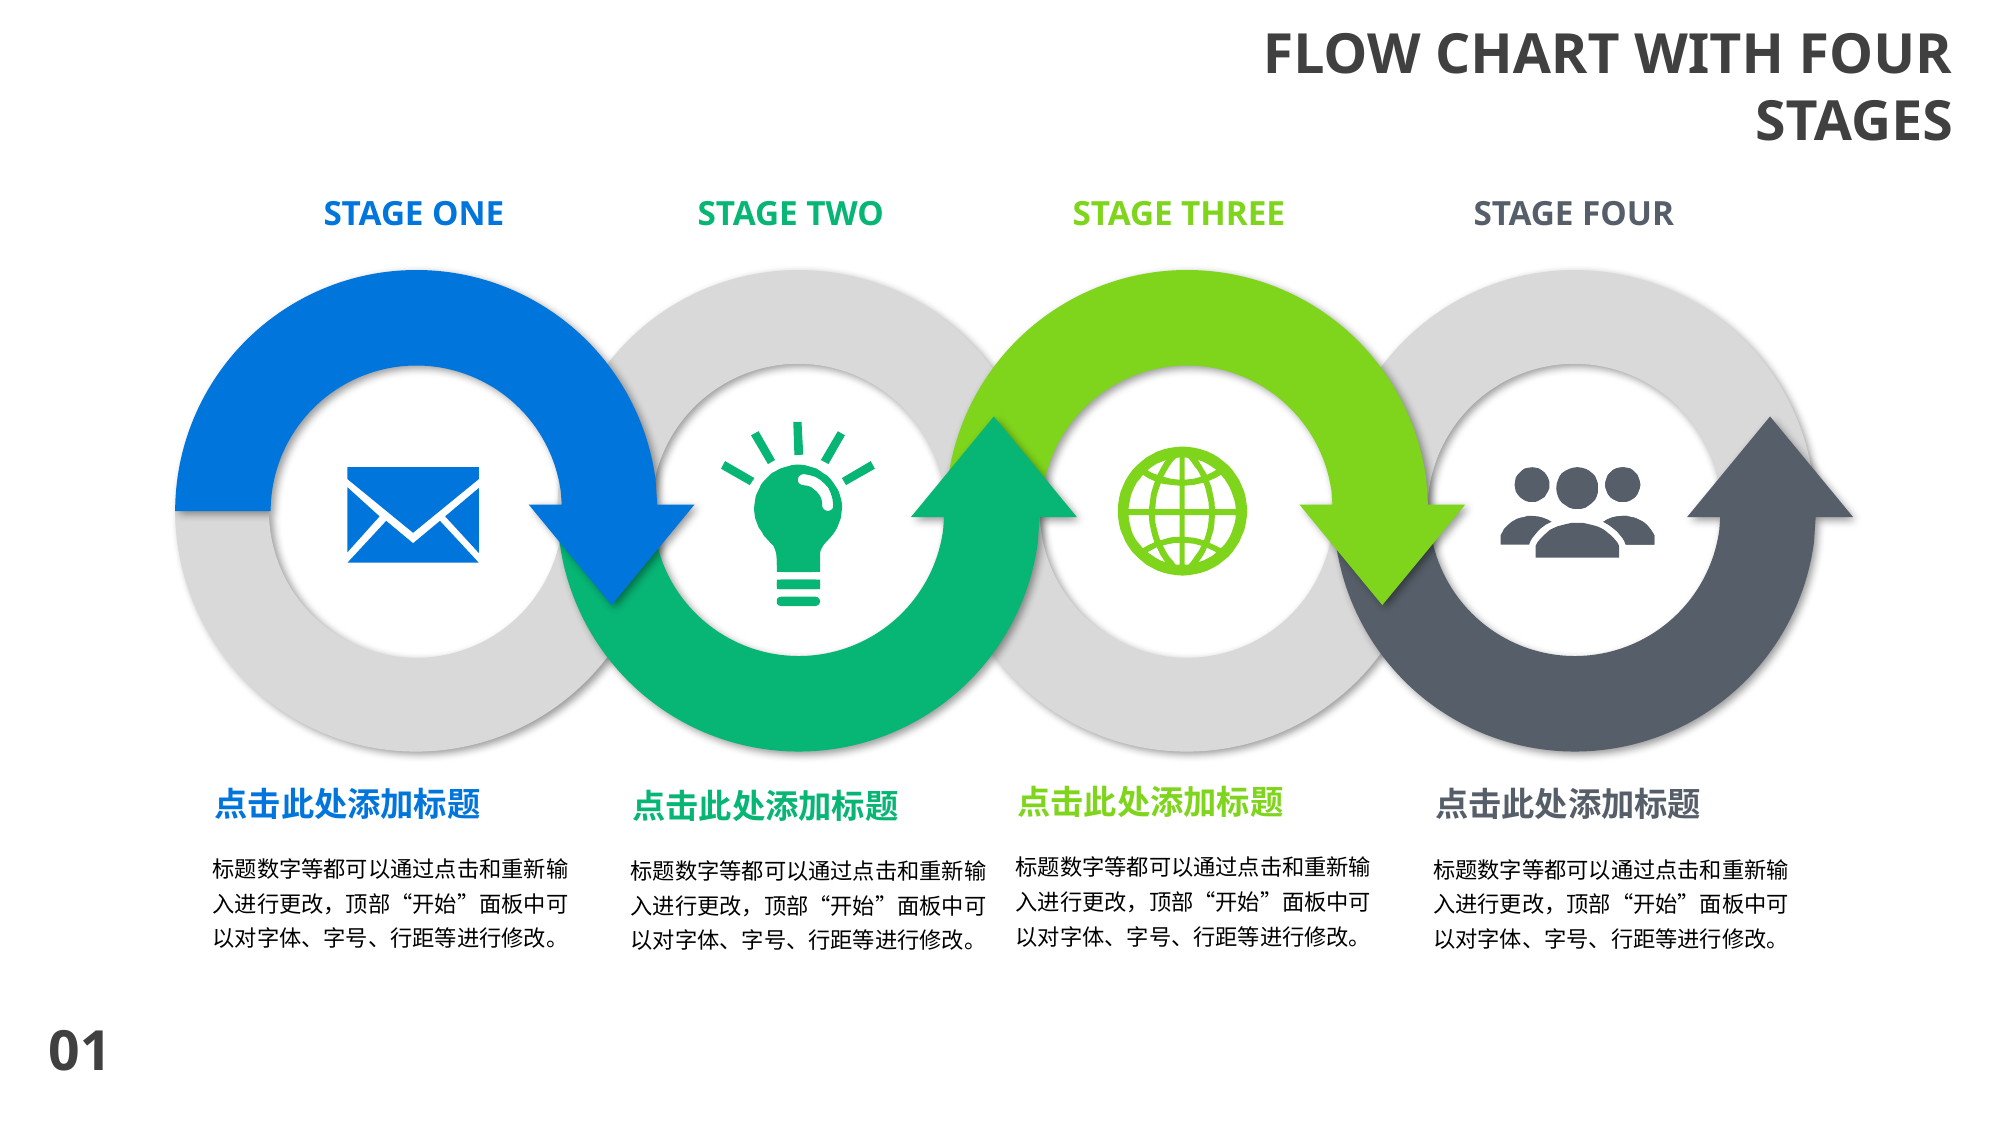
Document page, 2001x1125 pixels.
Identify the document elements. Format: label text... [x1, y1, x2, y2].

text_box 标题数字等都可以通过点击和重新输入进行更改，顶部“开始”面板中可以对字体、字号、行距等进行修改。 [1418, 840, 1816, 960]
text_box [560, 415, 1078, 753]
text_box [1118, 446, 1248, 576]
text_box [174, 269, 696, 606]
text_box [1338, 415, 1854, 753]
text_box STAGE FOUR [1458, 184, 1689, 240]
text_box [611, 269, 992, 479]
text_box [1384, 269, 1810, 478]
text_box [720, 421, 875, 607]
text_box 标题数字等都可以通过点击和重新输入进行更改，顶部“开始”面板中可以对字体、字号、行距等进行修改。 [1000, 838, 1398, 957]
text_box [347, 520, 479, 563]
list 01 [33, 999, 145, 1096]
text_box 标题数字等都可以通过点击和重新输入进行更改，顶部“开始”面板中可以对字体、字号、行距等进行修改。 [615, 842, 1013, 961]
text_box [347, 487, 380, 553]
text_box STAGE TWO [682, 184, 899, 240]
text_box 点击此处添加标题 [617, 765, 914, 833]
text_box STAGE ONE [308, 184, 520, 240]
text_box [174, 517, 604, 753]
list FLOW CHART WITH FOUR STAGES [1041, 36, 1968, 133]
text_box STAGE THREE [1057, 184, 1300, 240]
text_box 点击此处添加标题 [1002, 761, 1299, 829]
text_box 标题数字等都可以通过点击和重新输入进行更改，顶部“开始”面板中可以对字体、字号、行距等进行修改。 [198, 839, 595, 959]
text_box 点击此处添加标题 [199, 763, 496, 831]
text_box 点击此处添加标题 [1420, 764, 1717, 831]
text_box [948, 269, 1466, 606]
text_box [999, 548, 1378, 753]
text_box [347, 467, 479, 533]
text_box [1500, 466, 1655, 558]
text_box [445, 488, 479, 553]
